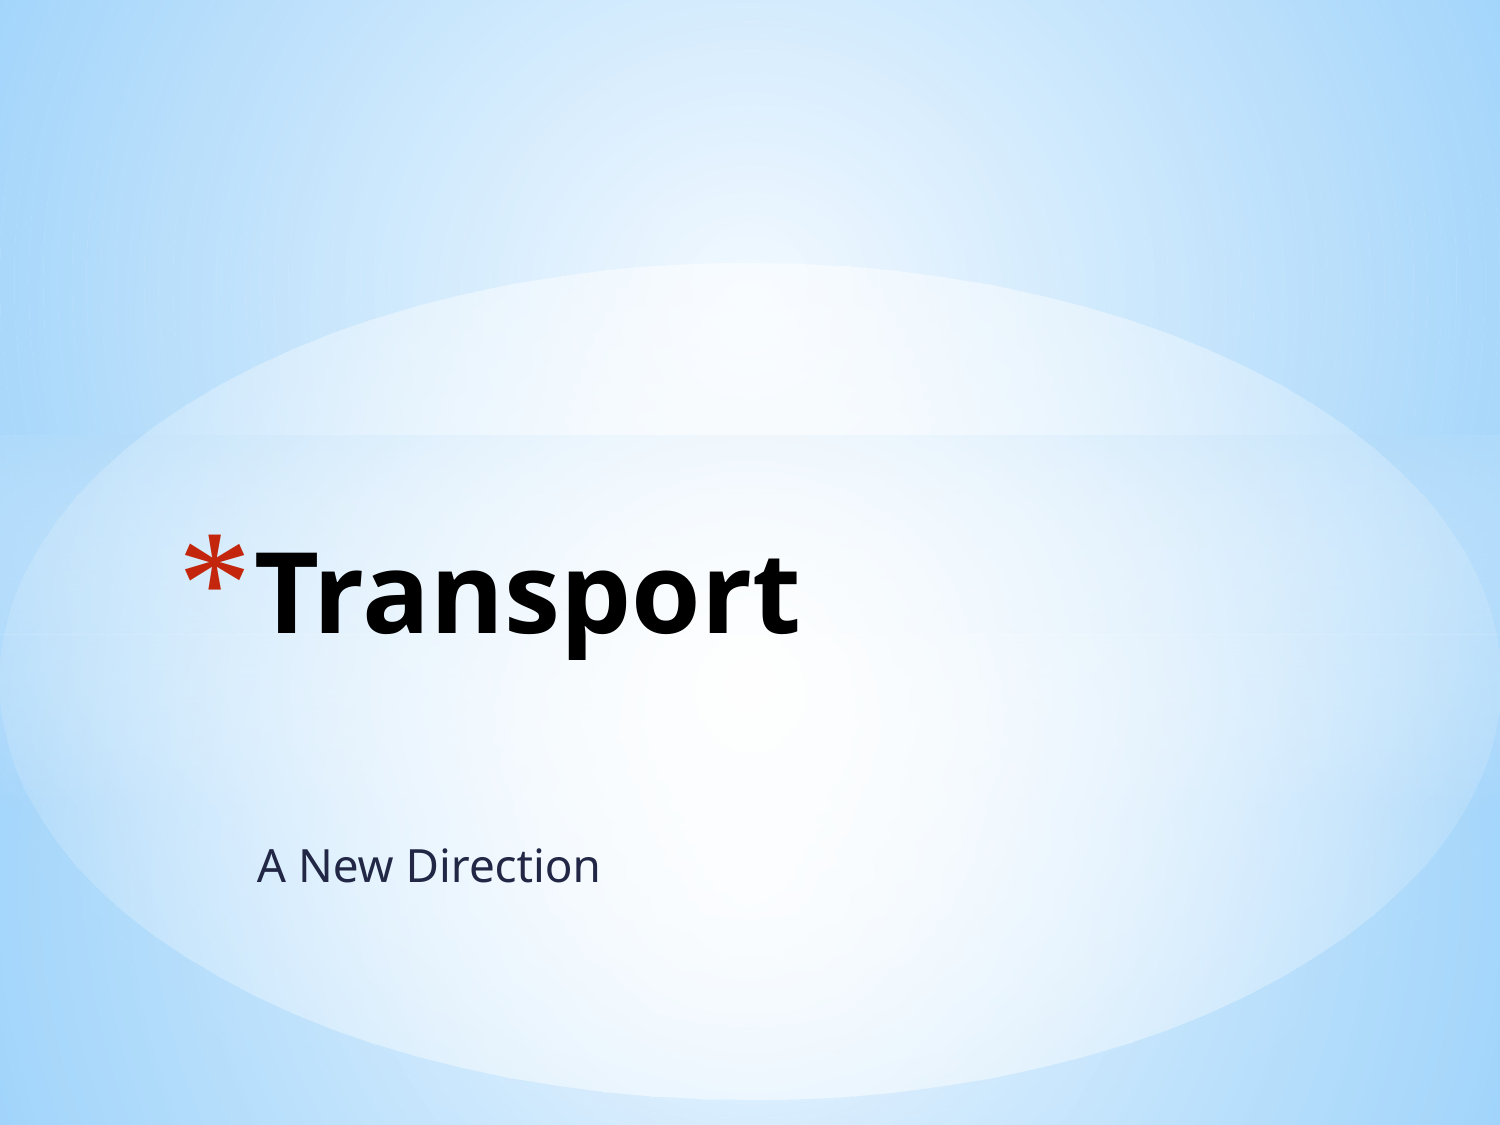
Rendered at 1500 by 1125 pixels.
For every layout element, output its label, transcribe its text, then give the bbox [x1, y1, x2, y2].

subtitle A New Direction [241, 828, 1167, 974]
title Transport [134, 513, 1312, 808]
